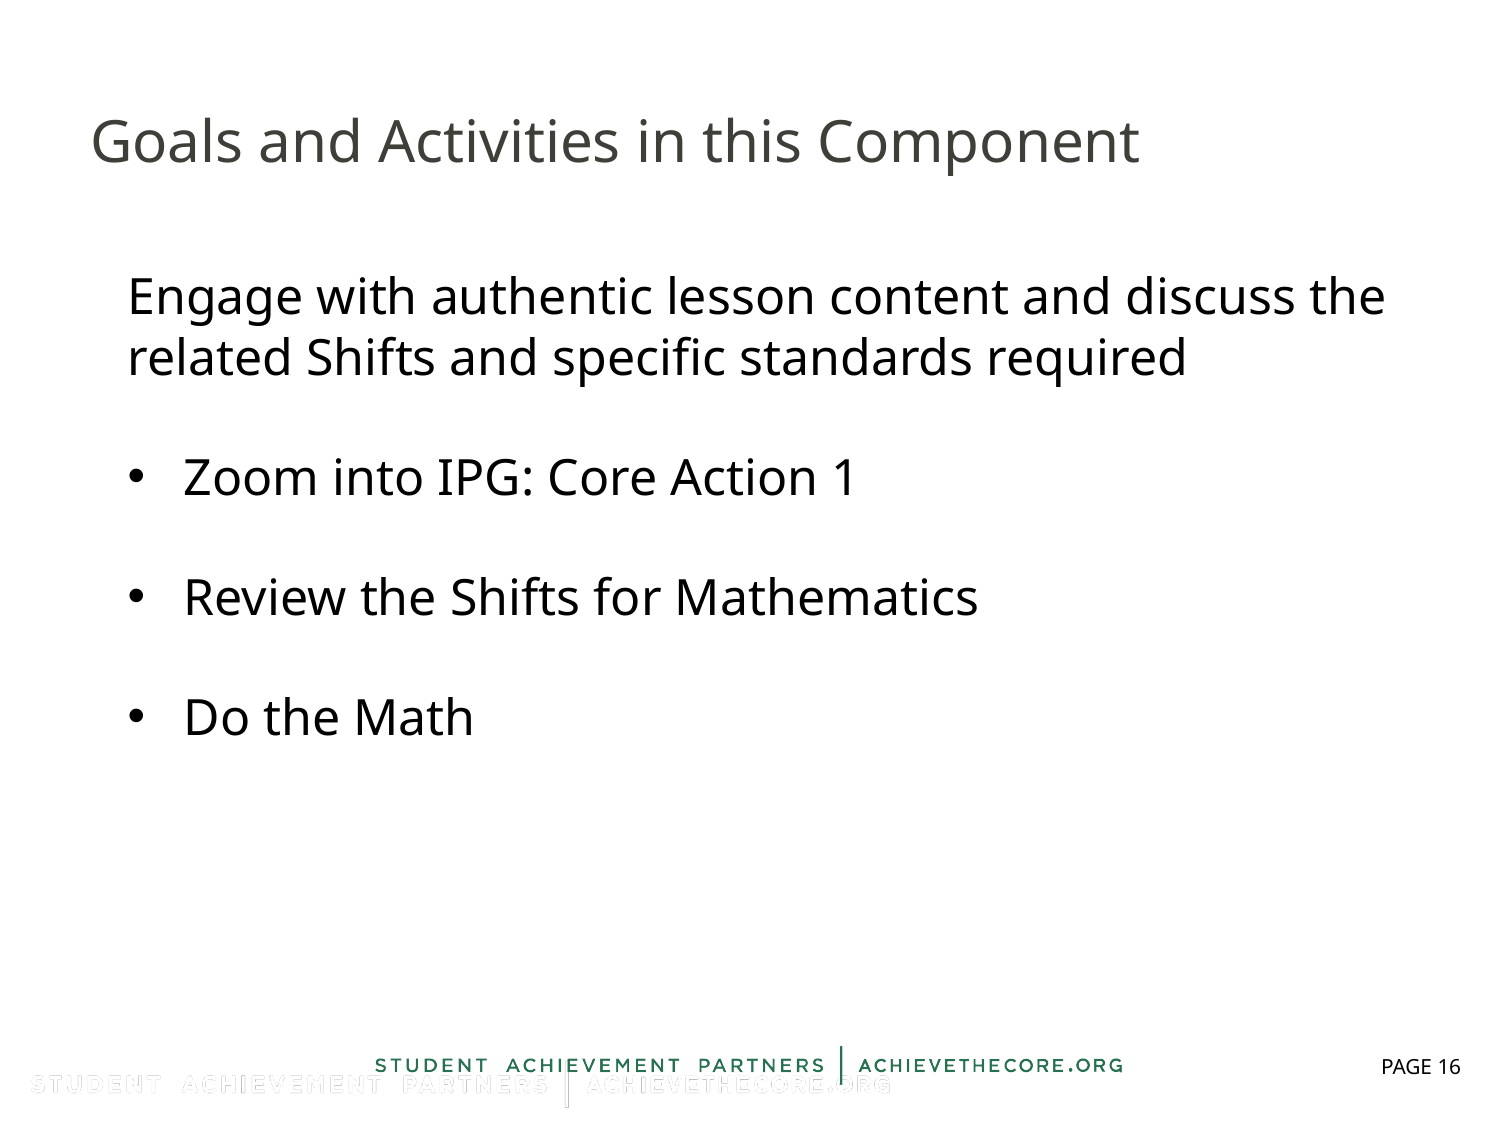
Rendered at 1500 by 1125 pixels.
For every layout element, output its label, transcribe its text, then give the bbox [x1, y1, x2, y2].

title Goals and Activities in this Component [75, 45, 1425, 233]
picture [375, 1046, 1122, 1085]
list Engage with authentic lesson content and discuss the related Shifts and specific standards required Zoom into IPG: Core Action 1 Review the Shifts for Mathematics Do the Math [75, 249, 1425, 993]
